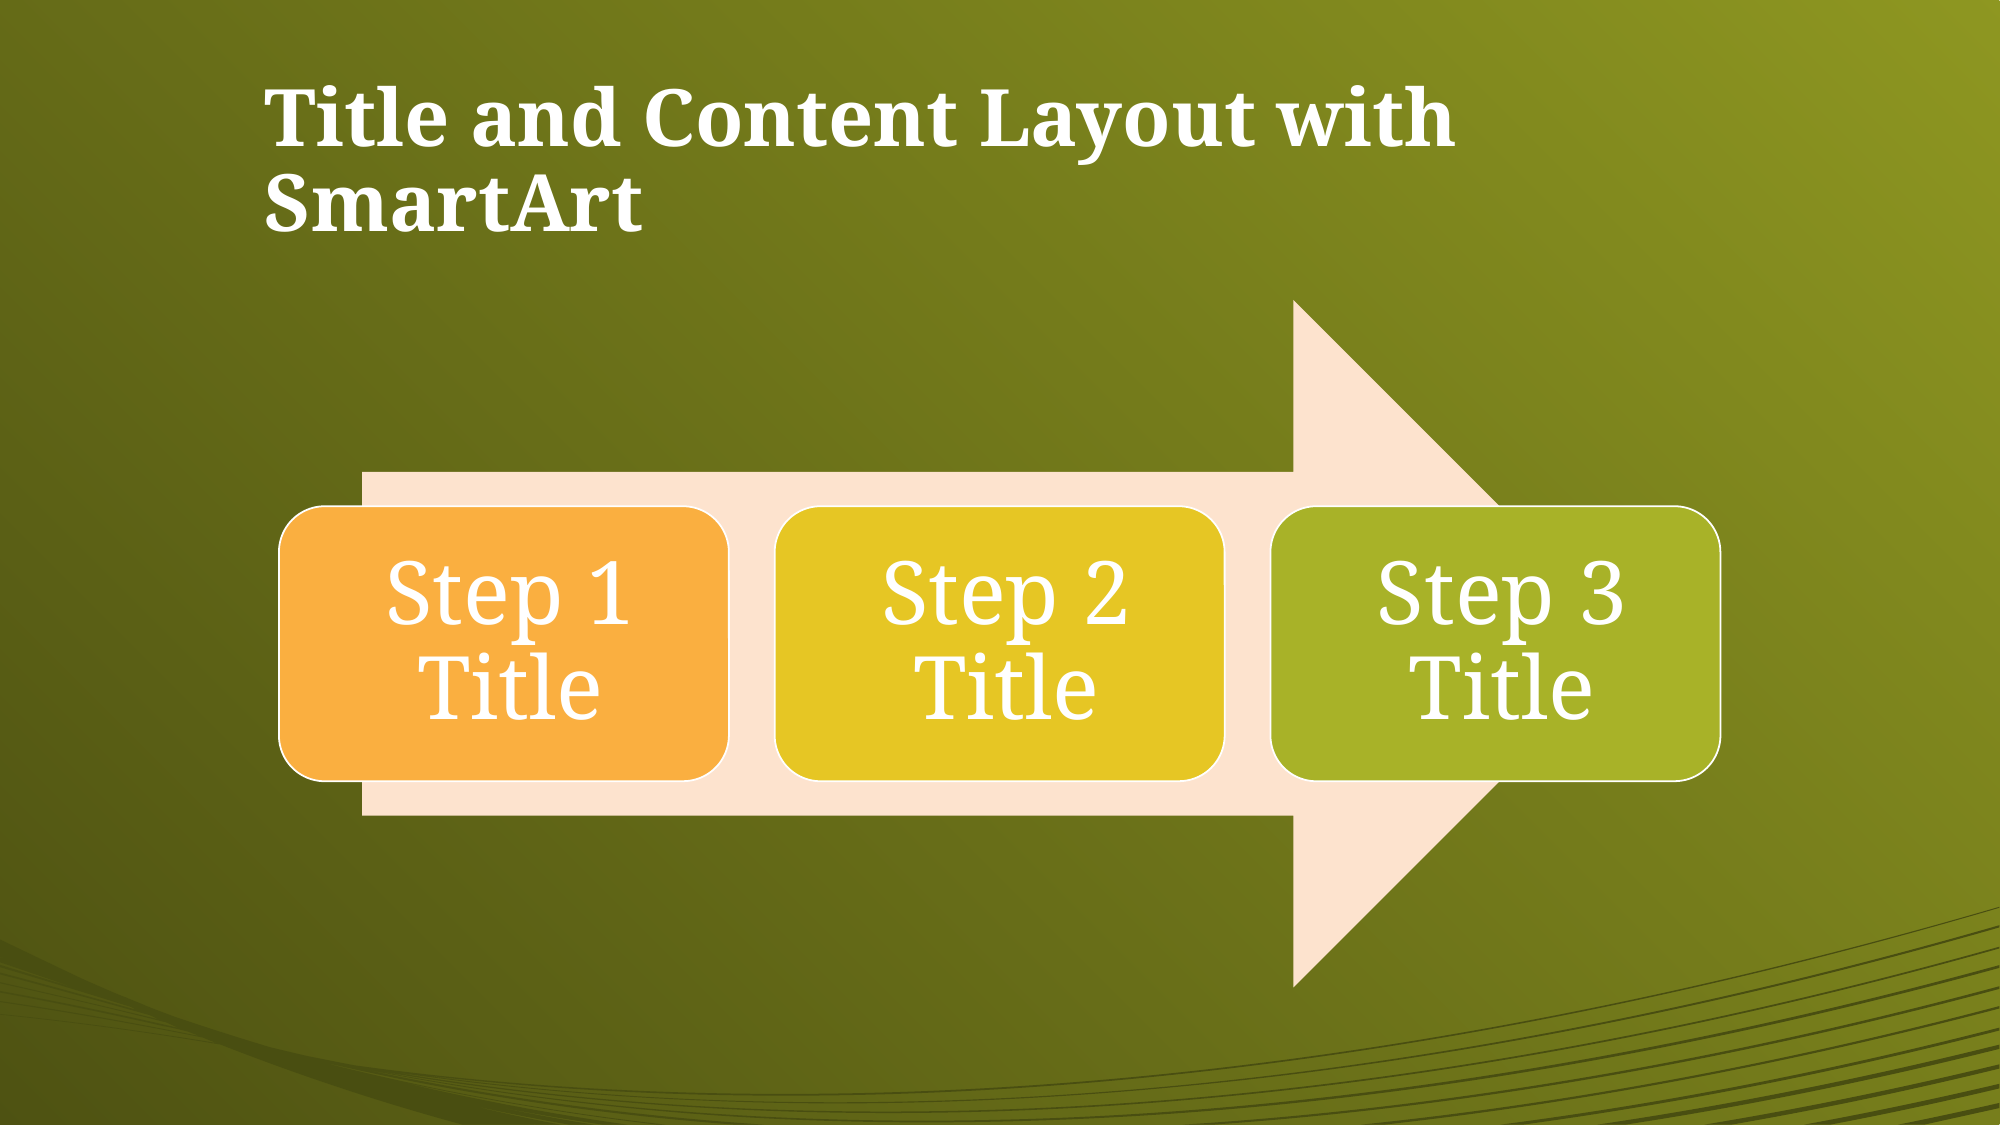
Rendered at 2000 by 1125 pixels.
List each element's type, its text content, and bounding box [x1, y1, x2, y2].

title Title and Content Layout with SmartArt [249, 65, 1750, 257]
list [249, 299, 1750, 988]
